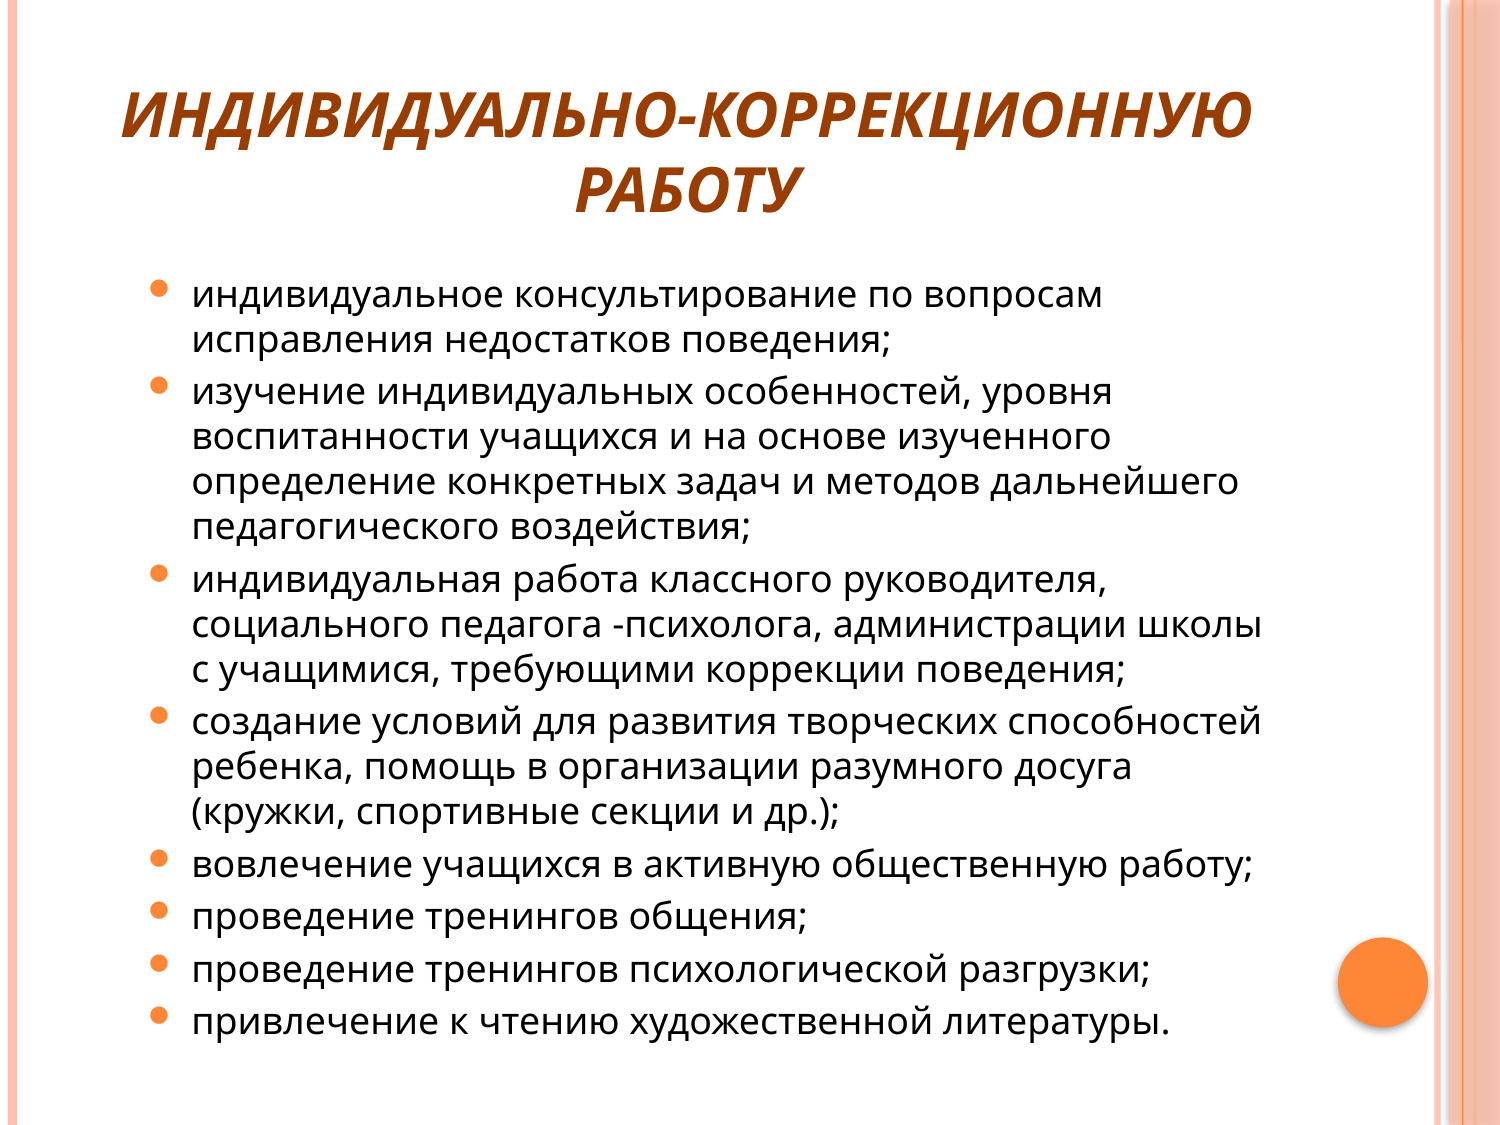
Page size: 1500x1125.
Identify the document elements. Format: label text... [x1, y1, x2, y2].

list индивидуальное консультирование по вопросам исправления недостатков поведения; изучение индивидуальных особенностей, уровня воспитанности учащихся и на основе изученного определение конкретных задач и методов дальнейшего педагогического воздействия; индивидуальная работа классного руководителя, социального педагога -психолога, администрации школы с учащимися, требующими коррекции поведения; создание условий для развития творческих способностей ребенка, помощь в организации разумного досуга (кружки, спортивные секции и др.); вовлечение учащихся в активную общественную работу; проведение тренингов общения; проведение тренингов психологической разгрузки; привлечение к чтению художественной литературы. [75, 262, 1300, 1062]
title Индивидуально-коррекционную работу [75, 45, 1300, 233]
